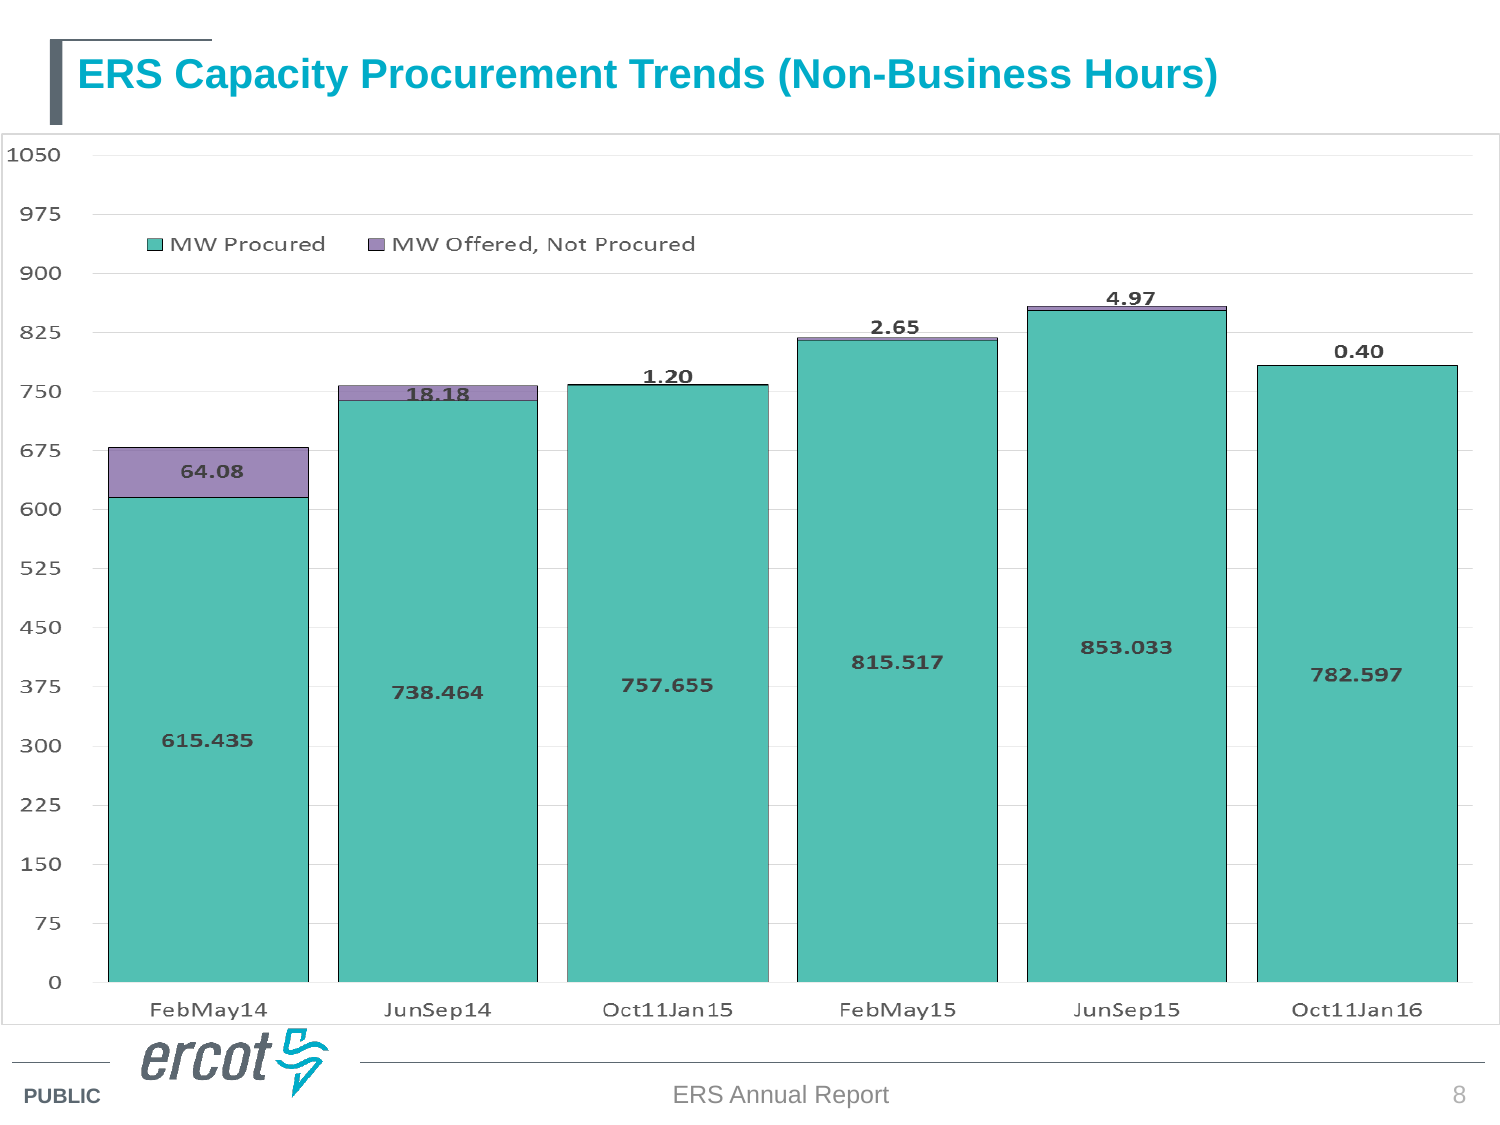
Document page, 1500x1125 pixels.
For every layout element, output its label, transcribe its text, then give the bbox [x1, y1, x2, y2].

slide_number 8 [1437, 1076, 1475, 1112]
footer ERS Annual Report [450, 1074, 1113, 1113]
title ERS Capacity Procurement Trends (Non-Business Hours) [62, 39, 1450, 132]
picture [1, 133, 1500, 1100]
